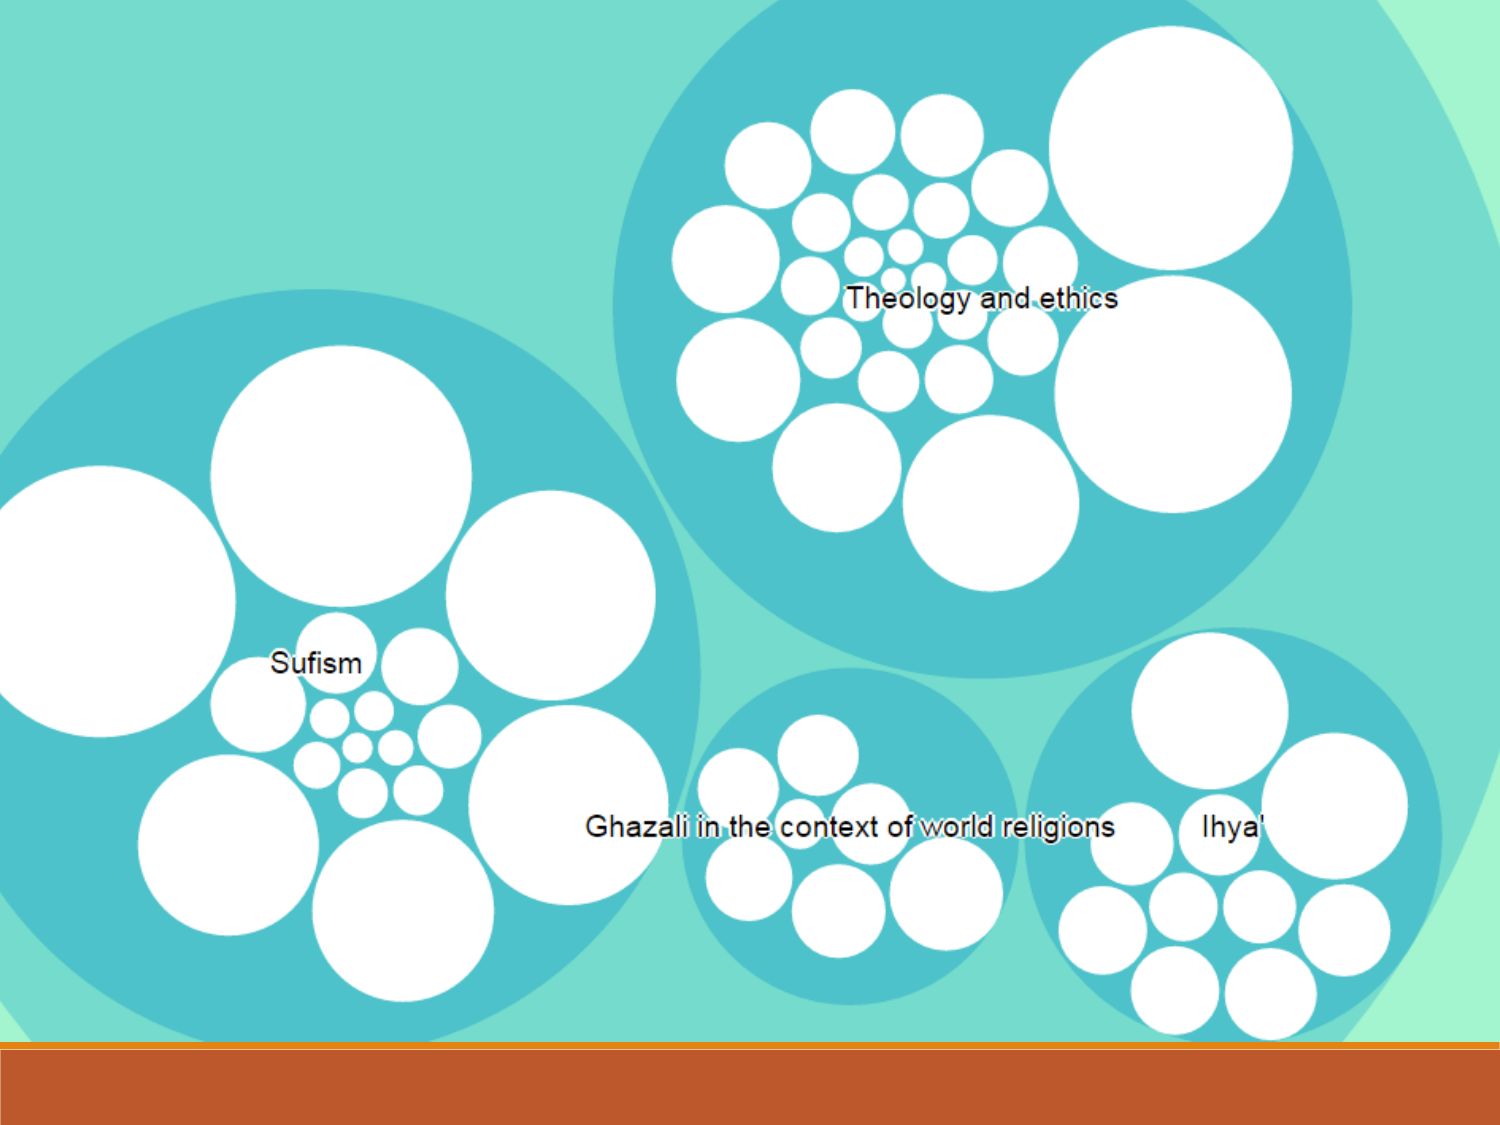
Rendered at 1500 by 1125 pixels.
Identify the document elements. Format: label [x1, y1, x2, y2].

list [0, 0, 1500, 1042]
